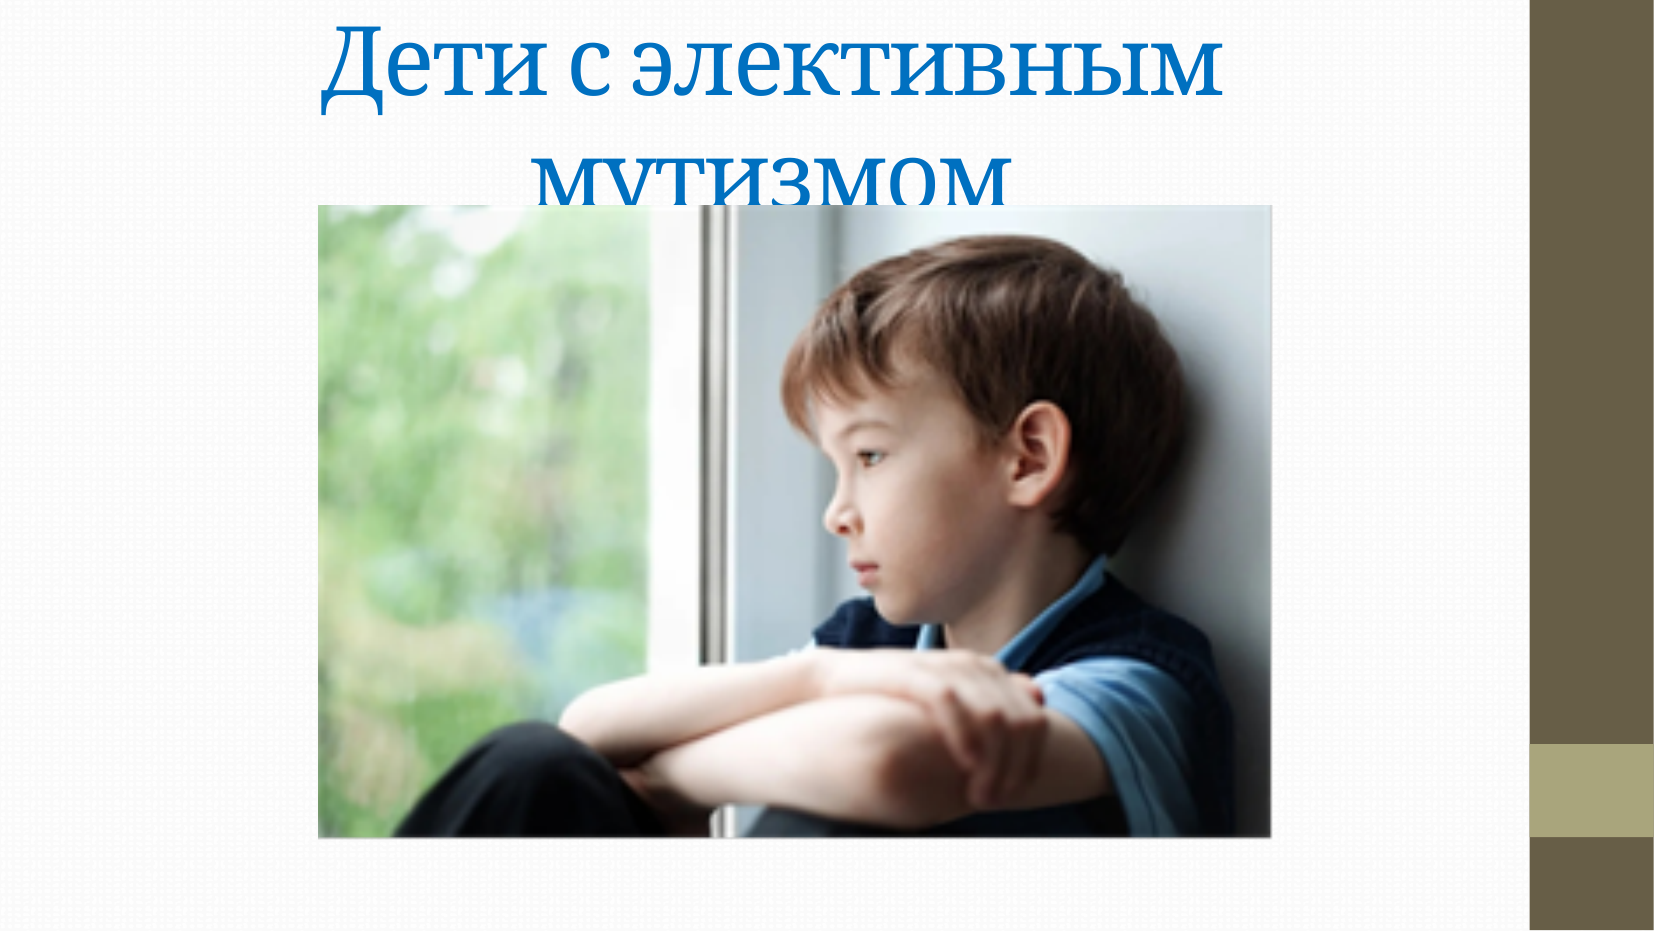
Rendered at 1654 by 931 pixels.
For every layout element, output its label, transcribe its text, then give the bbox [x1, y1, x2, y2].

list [318, 204, 1277, 844]
title Дети с элективным мутизмом [82, 37, 1461, 193]
